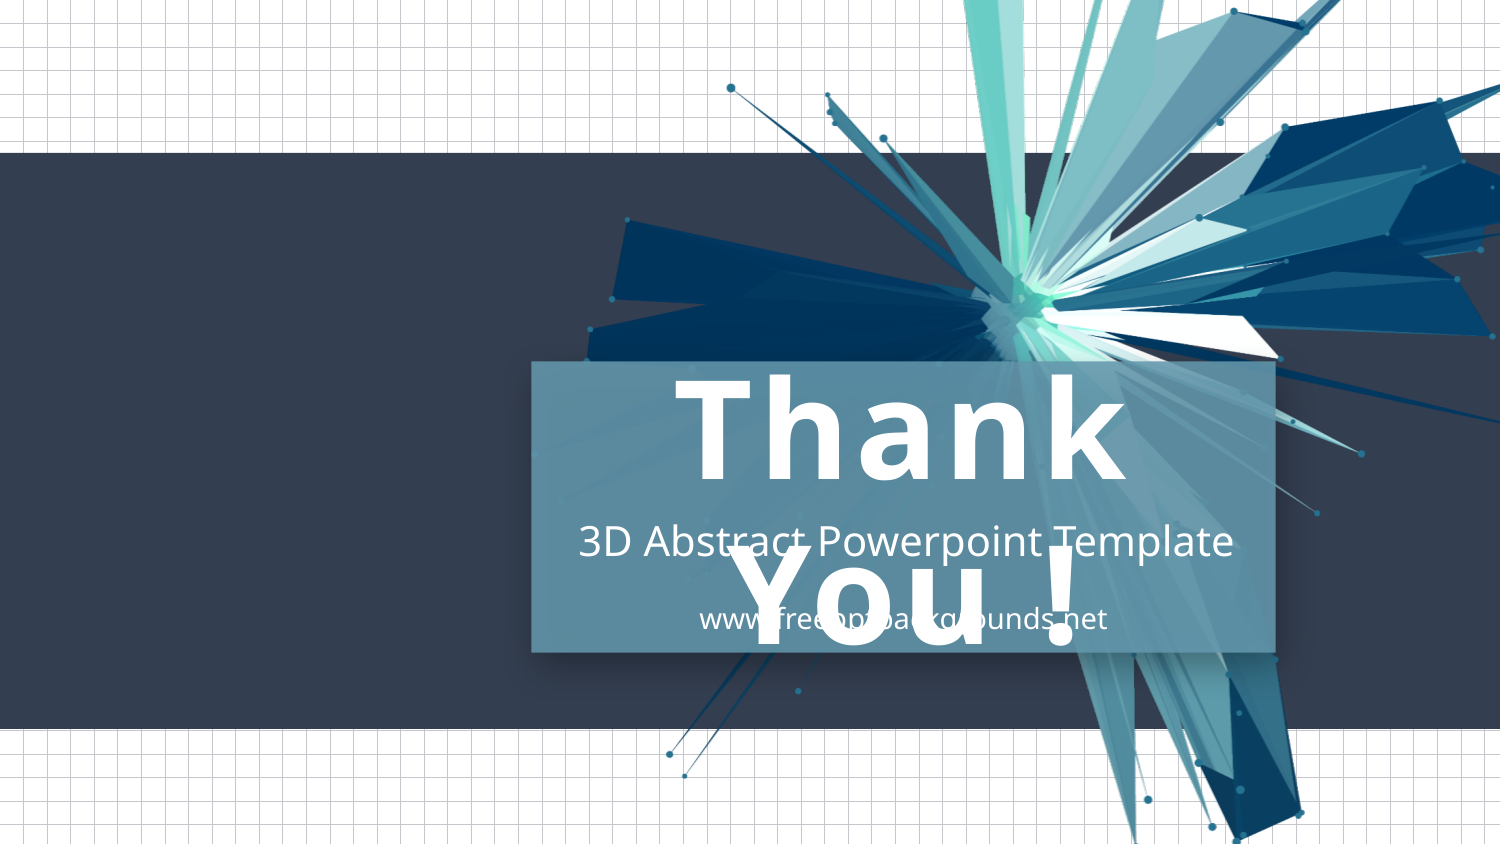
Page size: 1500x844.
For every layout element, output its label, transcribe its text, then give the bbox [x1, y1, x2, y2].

picture [531, 0, 1500, 844]
text_box Thank You ! [516, 334, 526, 680]
text_box [0, 151, 526, 731]
